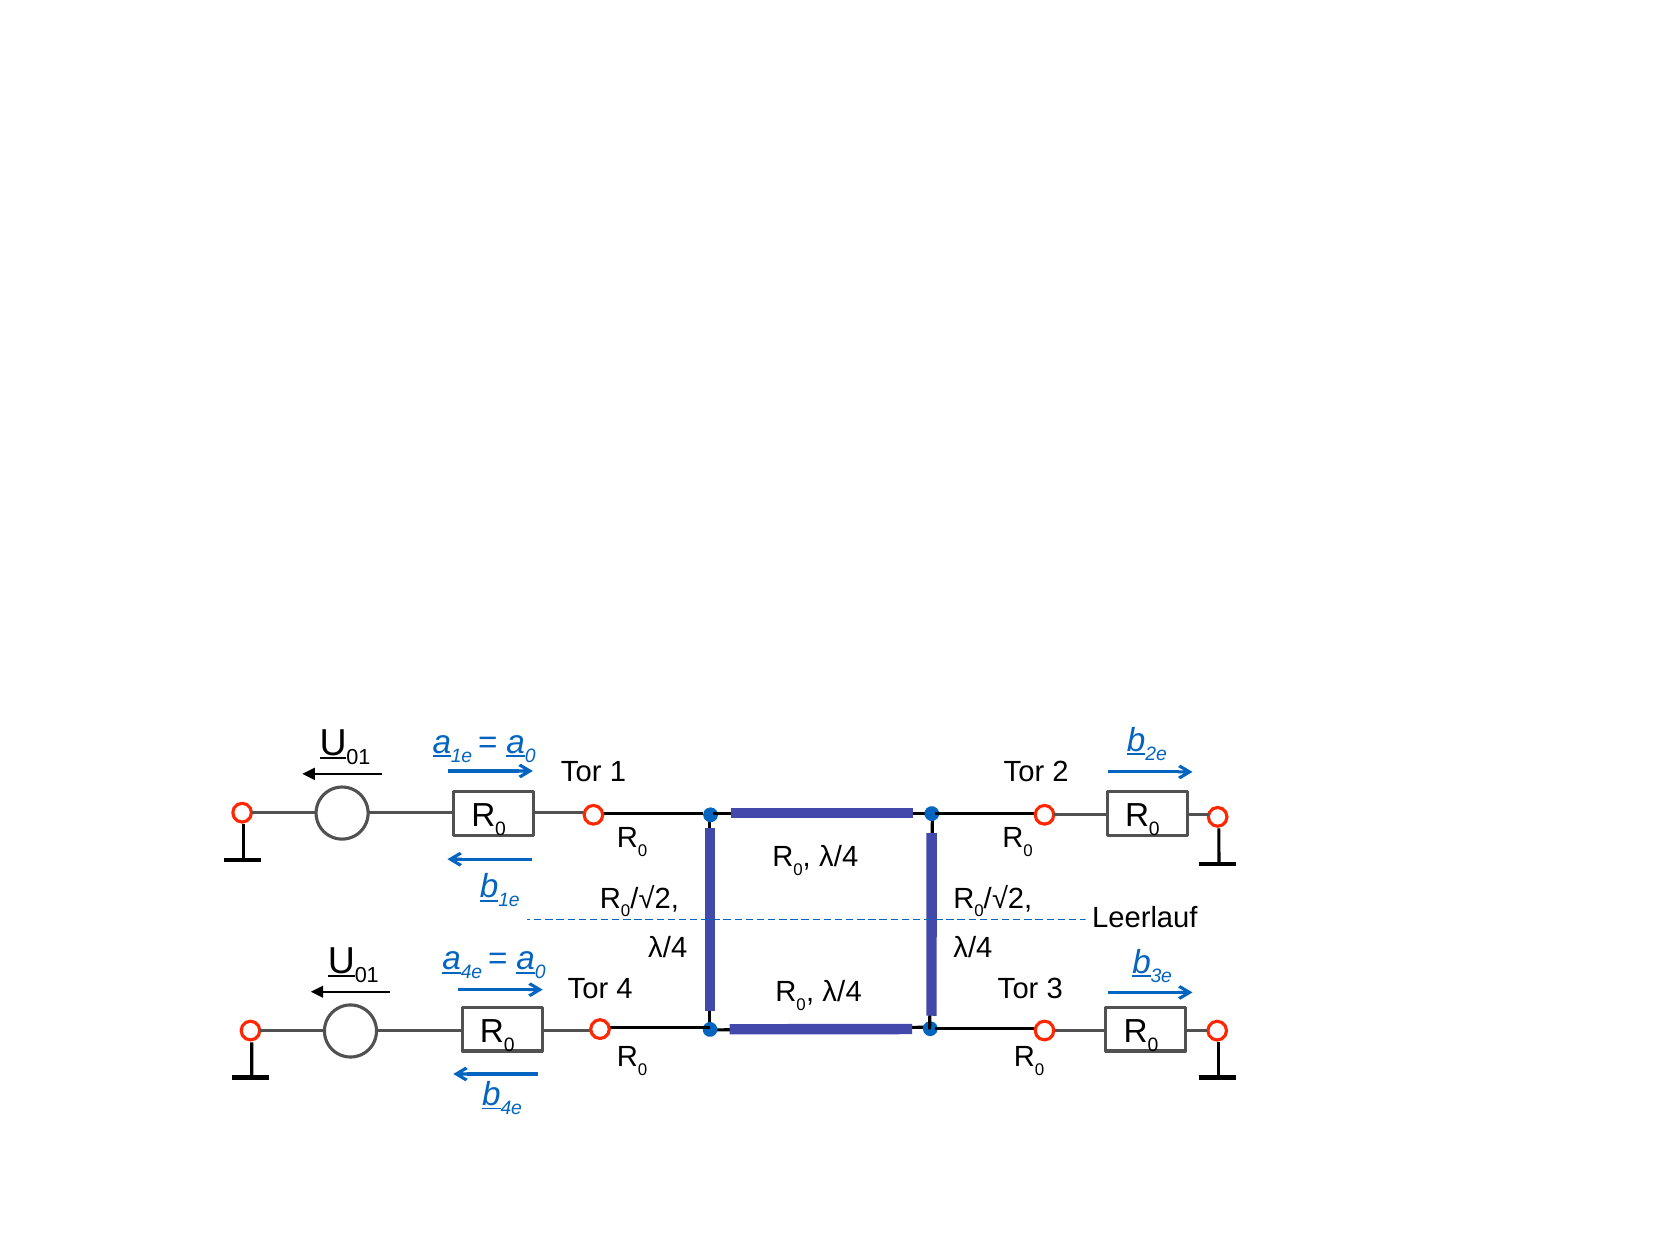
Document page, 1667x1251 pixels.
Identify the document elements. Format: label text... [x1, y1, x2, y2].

text_box R0, λ/4 [757, 829, 874, 888]
text_box a1e = a0 [417, 711, 593, 783]
text_box Tor 4 [561, 963, 639, 1011]
text_box a4e = a0 [427, 928, 603, 999]
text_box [1198, 1021, 1237, 1080]
text_box [590, 1019, 610, 1038]
text_box b2e [1111, 709, 1207, 781]
text_box b3e [1117, 931, 1213, 1003]
text_box [453, 1067, 467, 1081]
text_box R0 [994, 1031, 1064, 1087]
text_box U01 [304, 709, 427, 781]
text_box R0 [597, 1029, 667, 1087]
text_box Leerlauf [1085, 891, 1205, 939]
text_box R0/√2, λ/4 [938, 870, 1056, 972]
text_box R0, λ/4 [760, 964, 877, 1023]
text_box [934, 1020, 1055, 1041]
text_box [1198, 807, 1237, 867]
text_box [1107, 784, 1193, 846]
text_box Tor 2 [997, 745, 1076, 794]
text_box [324, 1004, 377, 1058]
text_box U01 [312, 927, 435, 998]
text_box [584, 805, 603, 825]
text_box R0 [597, 810, 667, 868]
text_box [302, 767, 382, 781]
text_box Tor 1 [554, 745, 633, 794]
text_box b4e [467, 1063, 563, 1121]
text_box [704, 1023, 716, 1036]
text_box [223, 803, 261, 862]
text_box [934, 805, 1055, 825]
text_box [924, 1023, 931, 1035]
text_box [231, 1020, 270, 1080]
text_box Tor 3 [991, 963, 1070, 1011]
text_box R0 [983, 831, 1053, 868]
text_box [453, 784, 539, 846]
text_box [310, 985, 391, 998]
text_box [1105, 1000, 1191, 1061]
text_box [926, 807, 931, 820]
text_box [704, 808, 717, 821]
text_box b1e [464, 856, 560, 927]
text_box R0/√2, λ/4 [584, 870, 703, 972]
text_box [316, 787, 369, 840]
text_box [462, 1000, 548, 1061]
